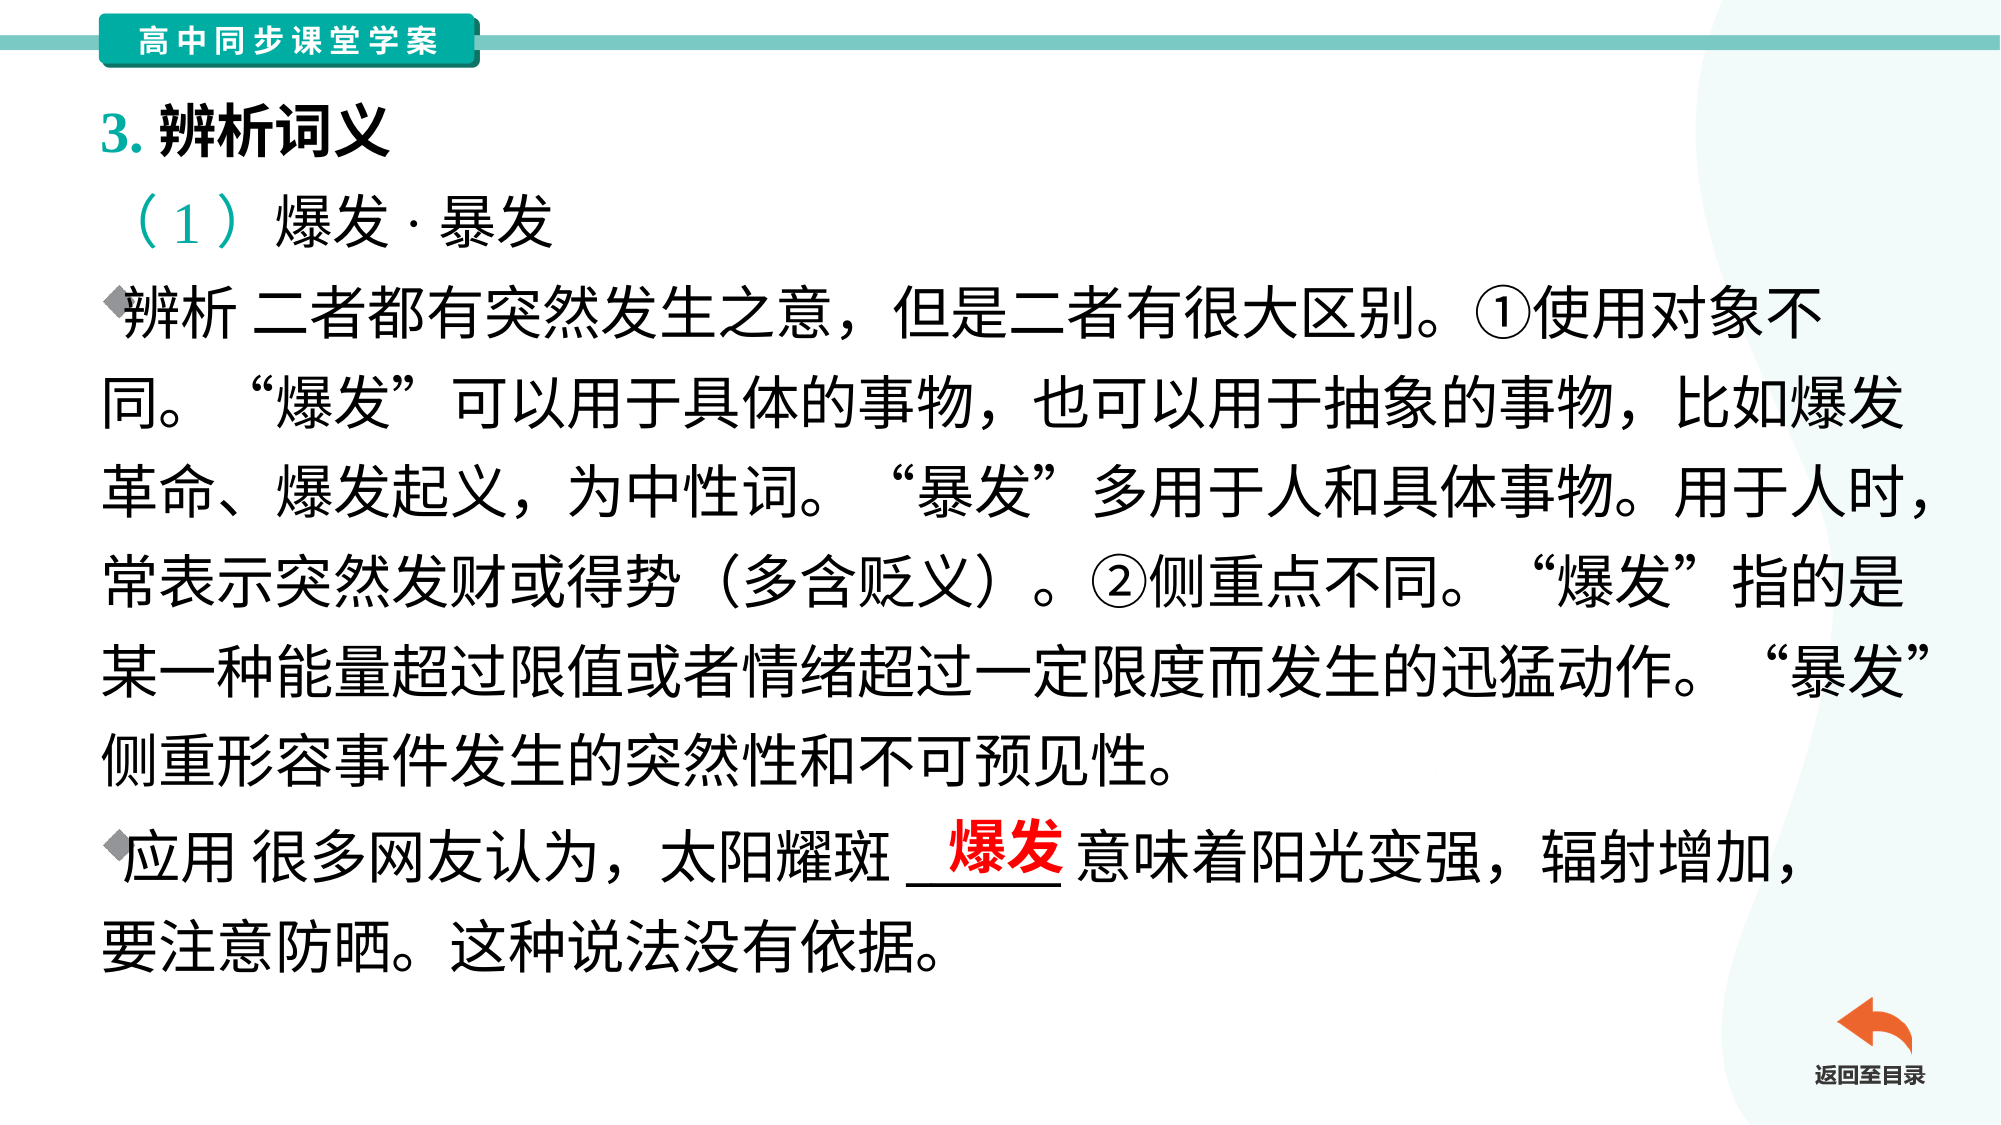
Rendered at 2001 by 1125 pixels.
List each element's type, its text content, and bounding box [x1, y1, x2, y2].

text_box （1）爆发·暴发 [100, 167, 1899, 255]
text_box 应用 很多网友认为，太阳耀斑______意味着阳光变强，辐射增加， 要注意防晒。这种说法没有依据。 [100, 800, 1899, 980]
text_box 爆发 [927, 795, 1087, 881]
picture [0, 0, 2000, 1125]
text_box 3.辨析词义 [100, 76, 1899, 165]
text_box 辨析 二者都有突然发生之意，但是二者有很大区别。①使用对象不 同。“爆发”可以用于具体的事物，也可以用于抽象的事物，比如爆发 革命、爆发起义，为中性词。“暴发”多用于人和具体事物。用于人时， 常表示突然发财或得势（多含贬义）。②侧重点不同。“爆发”指的是 某一种能量超过限值或者情绪超过一定限度而发生的迅猛动作。“暴发” 侧重形容事件发生的突然性和不可预见性。 [100, 256, 1899, 795]
